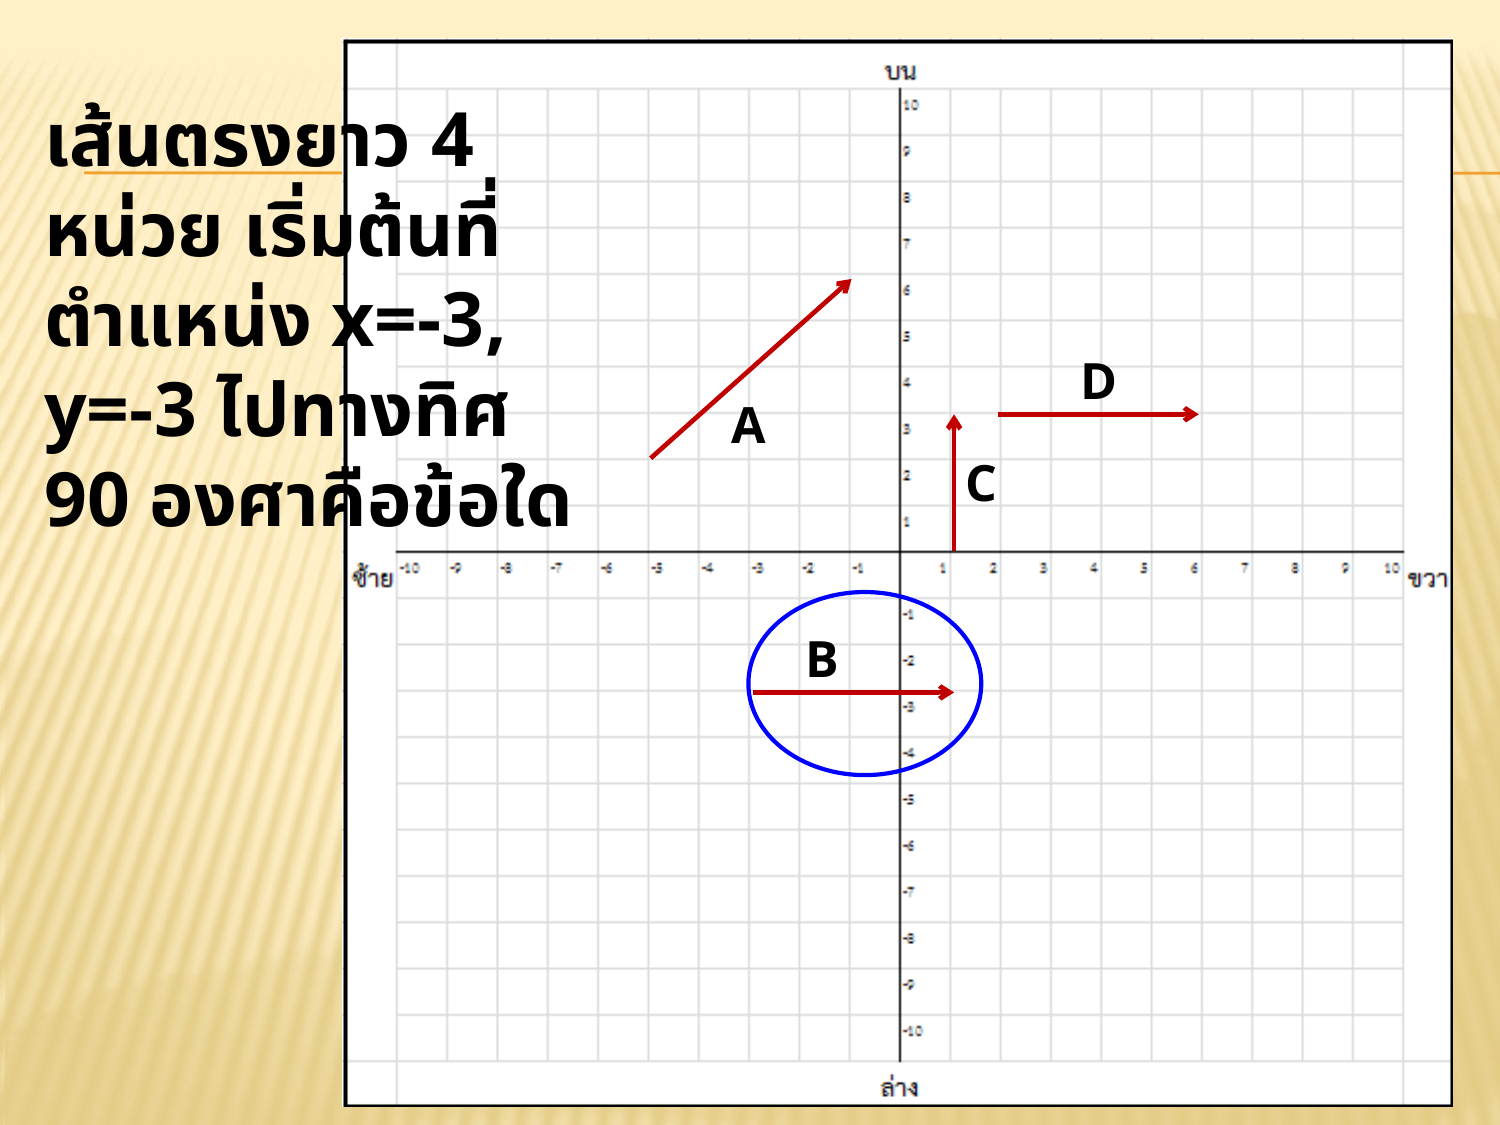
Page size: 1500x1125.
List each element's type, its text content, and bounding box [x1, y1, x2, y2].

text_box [650, 278, 852, 459]
text_box เส้นตรงยาว 4 หน่วย เริ่มต้นที่ ตำแหน่ง x=-3, y=-3 ไปทางทิศ 90 องศาคือข้อใด [29, 83, 332, 549]
picture [341, 38, 1453, 1107]
